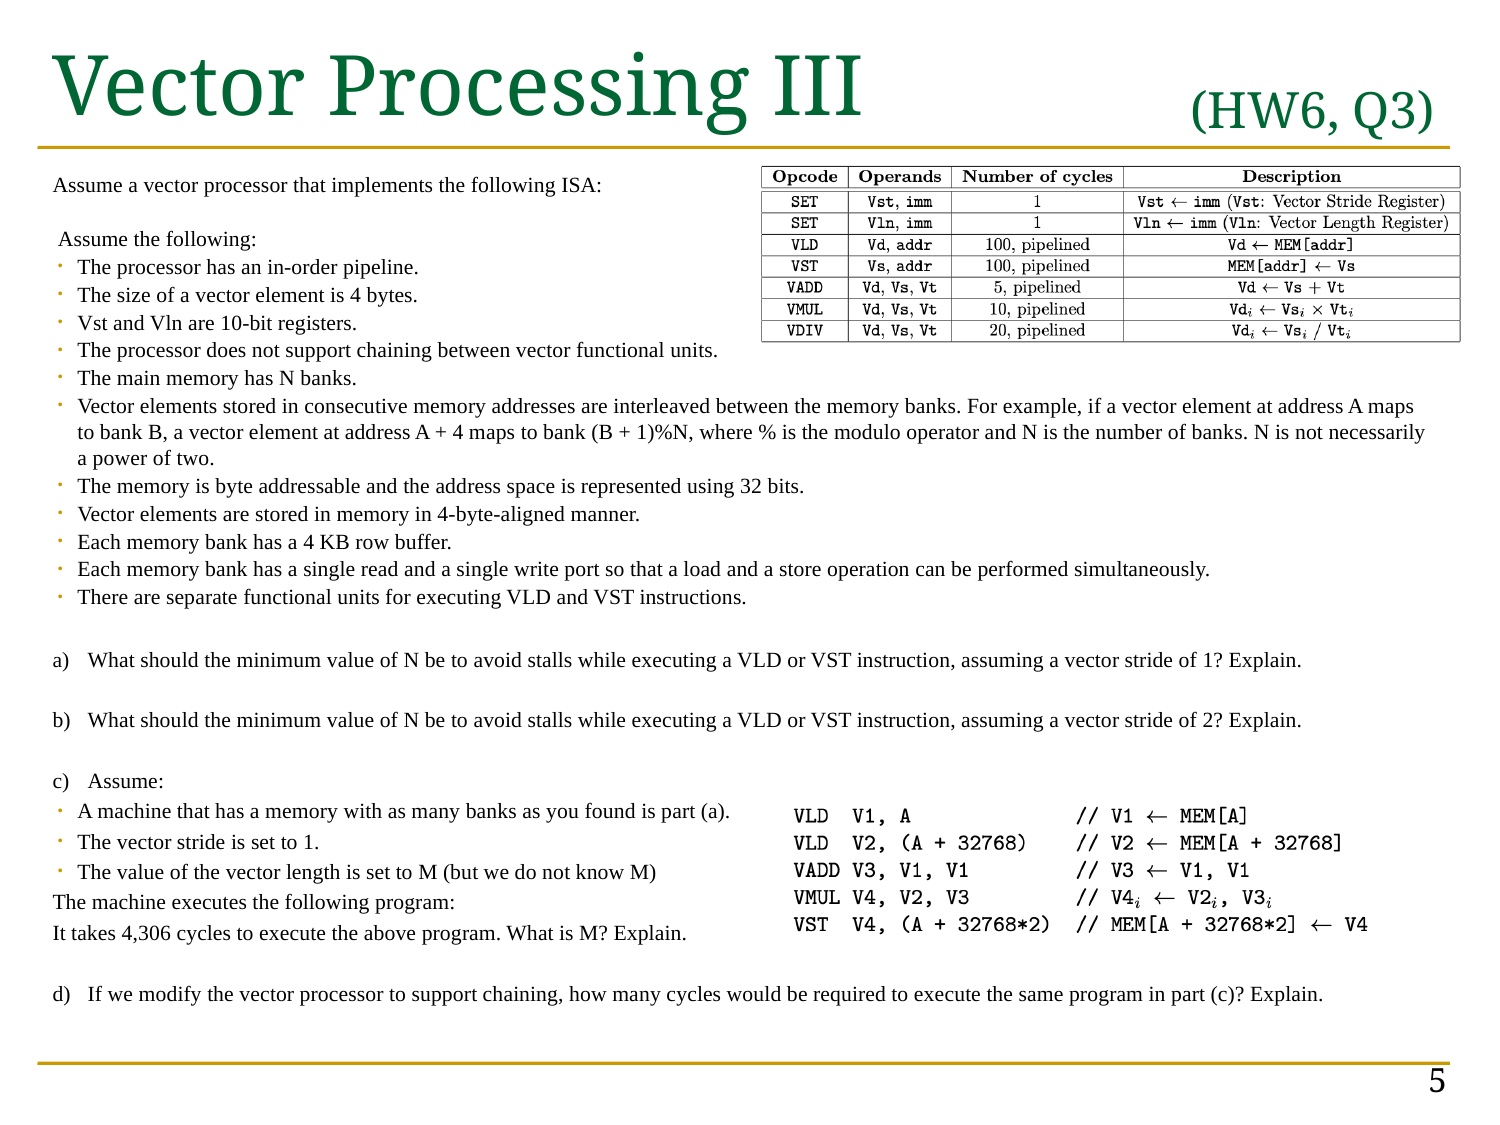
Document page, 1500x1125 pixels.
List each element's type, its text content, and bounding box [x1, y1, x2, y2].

picture [755, 157, 1469, 349]
slide_number 5 [1111, 1036, 1462, 1112]
picture [787, 799, 1376, 941]
title Vector Processing III [37, 24, 1450, 148]
text_box (HW6, Q3) [1149, 71, 1450, 147]
list Assume a vector processor that implements the following ISA: Assume the following: The processor has an in-order pipeline. The size of a vector element is 4 bytes. Vst and Vln are 10-bit registers. The processor does not support chaining between vector functional units. The main memory has N banks. Vector elements stored in consecutive memory addresses are interleaved between the memory banks. For example, if a vector element at address A maps to bank B, a vector element at address A + 4 maps to bank (B + 1)%N, where % is the modulo operator and N is the number of banks. N is not necessarily a power of two. The memory is byte addressable and the address space is represented using 32 bits. Vector elements are stored in memory in 4-byte-aligned manner. Each memory bank has a 4 KB row buffer. Each memory bank has a single read and a single write port so that a load and a store operation can be performed simultaneously. There are separate functional units for executing VLD and VST instructions. What should the minimum value of N be to avoid stalls while executing a VLD or VST instruction, assuming a vector stride of 1? Explain. What should the minimum value of N be to avoid stalls while executing a VLD or VST instruction, assuming a vector stride of 2? Explain. Assume: A machine that has a memory with as many banks as you found is part (a). The vector stride is set to 1. The value of the vector length is set to M (but we do not know M) The machine executes the following program: It takes 4,306 cycles to execute the above program. What is M? Explain. If we modify the vector processor to support chaining, how many cycles would be required to execute the same program in part (c)? Explain. [37, 163, 1451, 1016]
